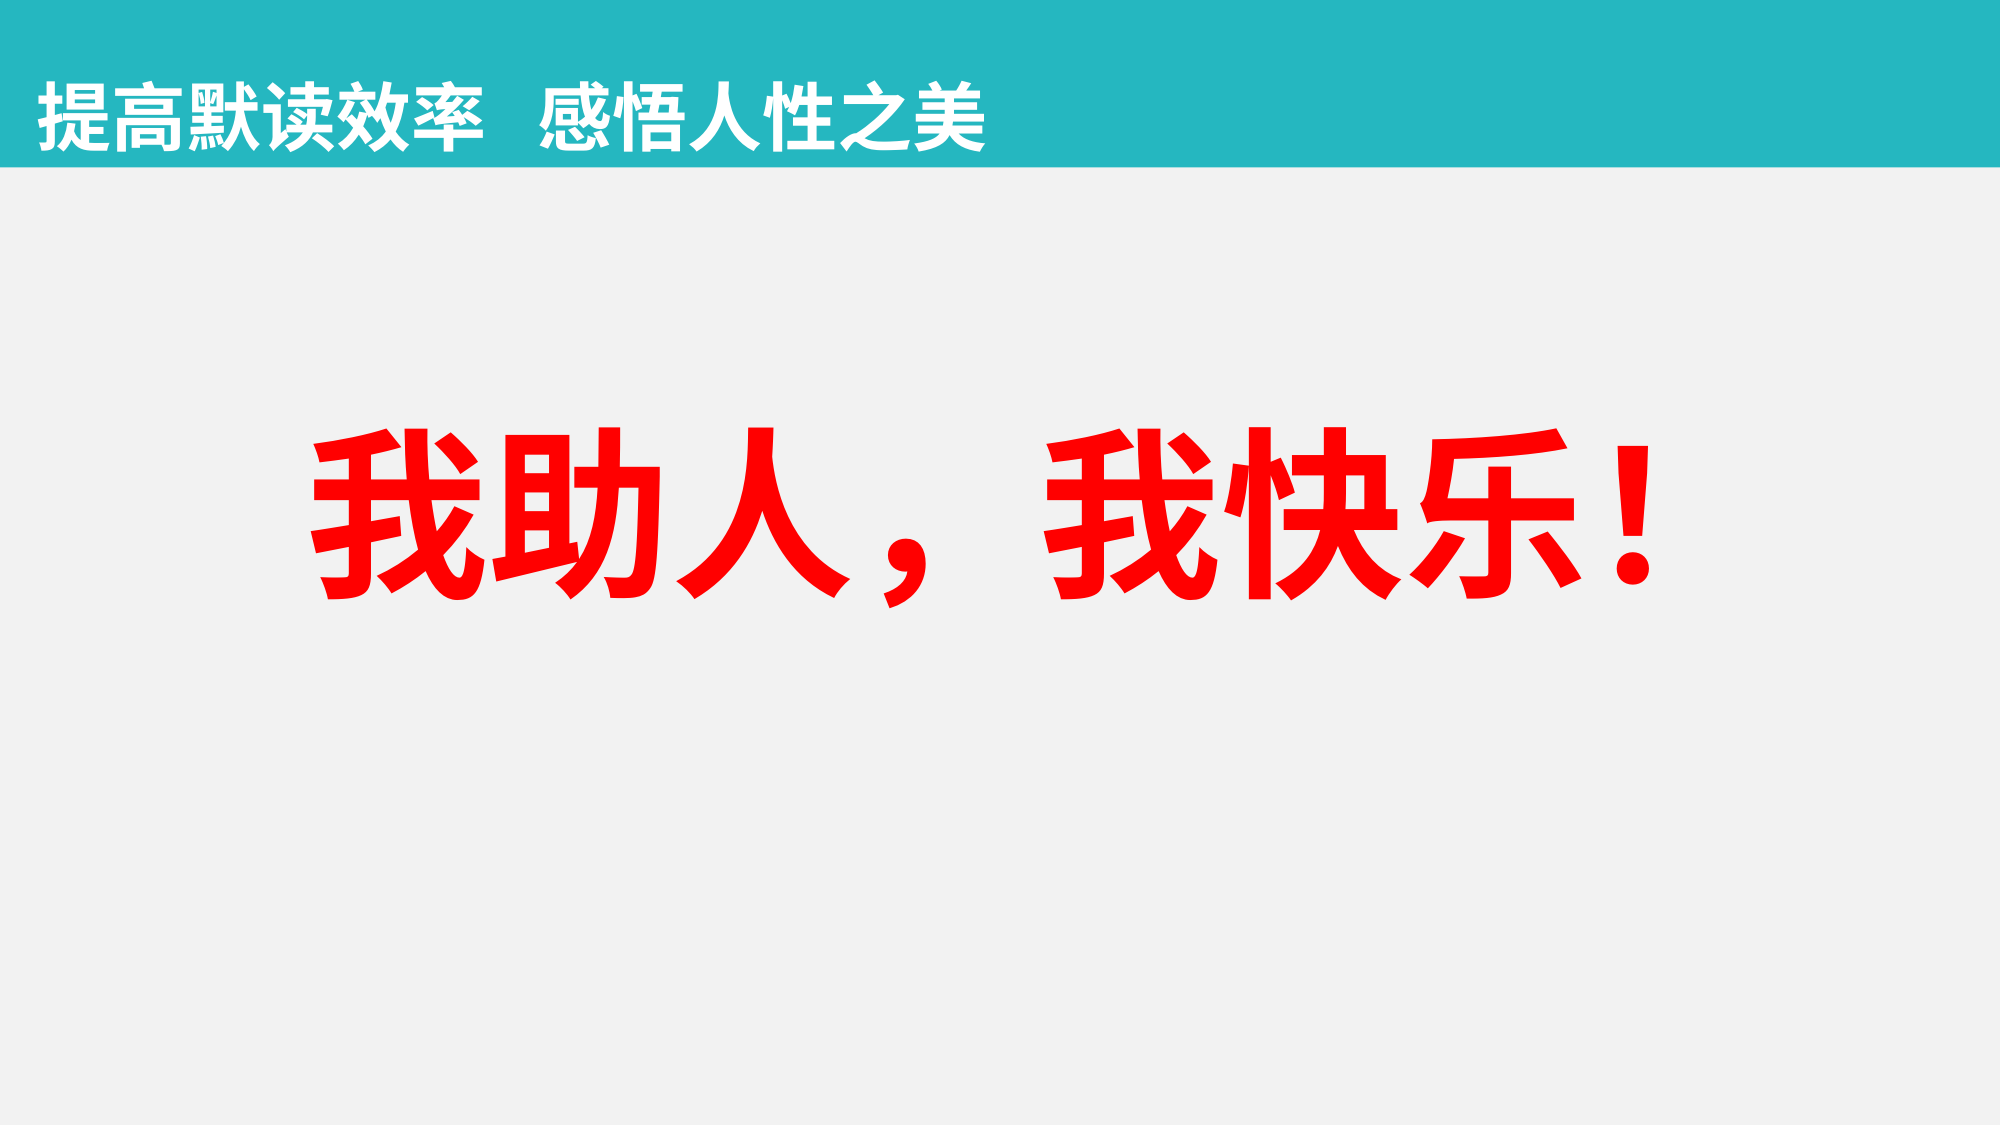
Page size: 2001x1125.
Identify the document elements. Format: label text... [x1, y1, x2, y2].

text_box 提高默读效率 感悟人性之美 [22, 63, 1003, 168]
text_box 我助人，我快乐！ [269, 392, 1808, 628]
text_box [0, 0, 2000, 168]
